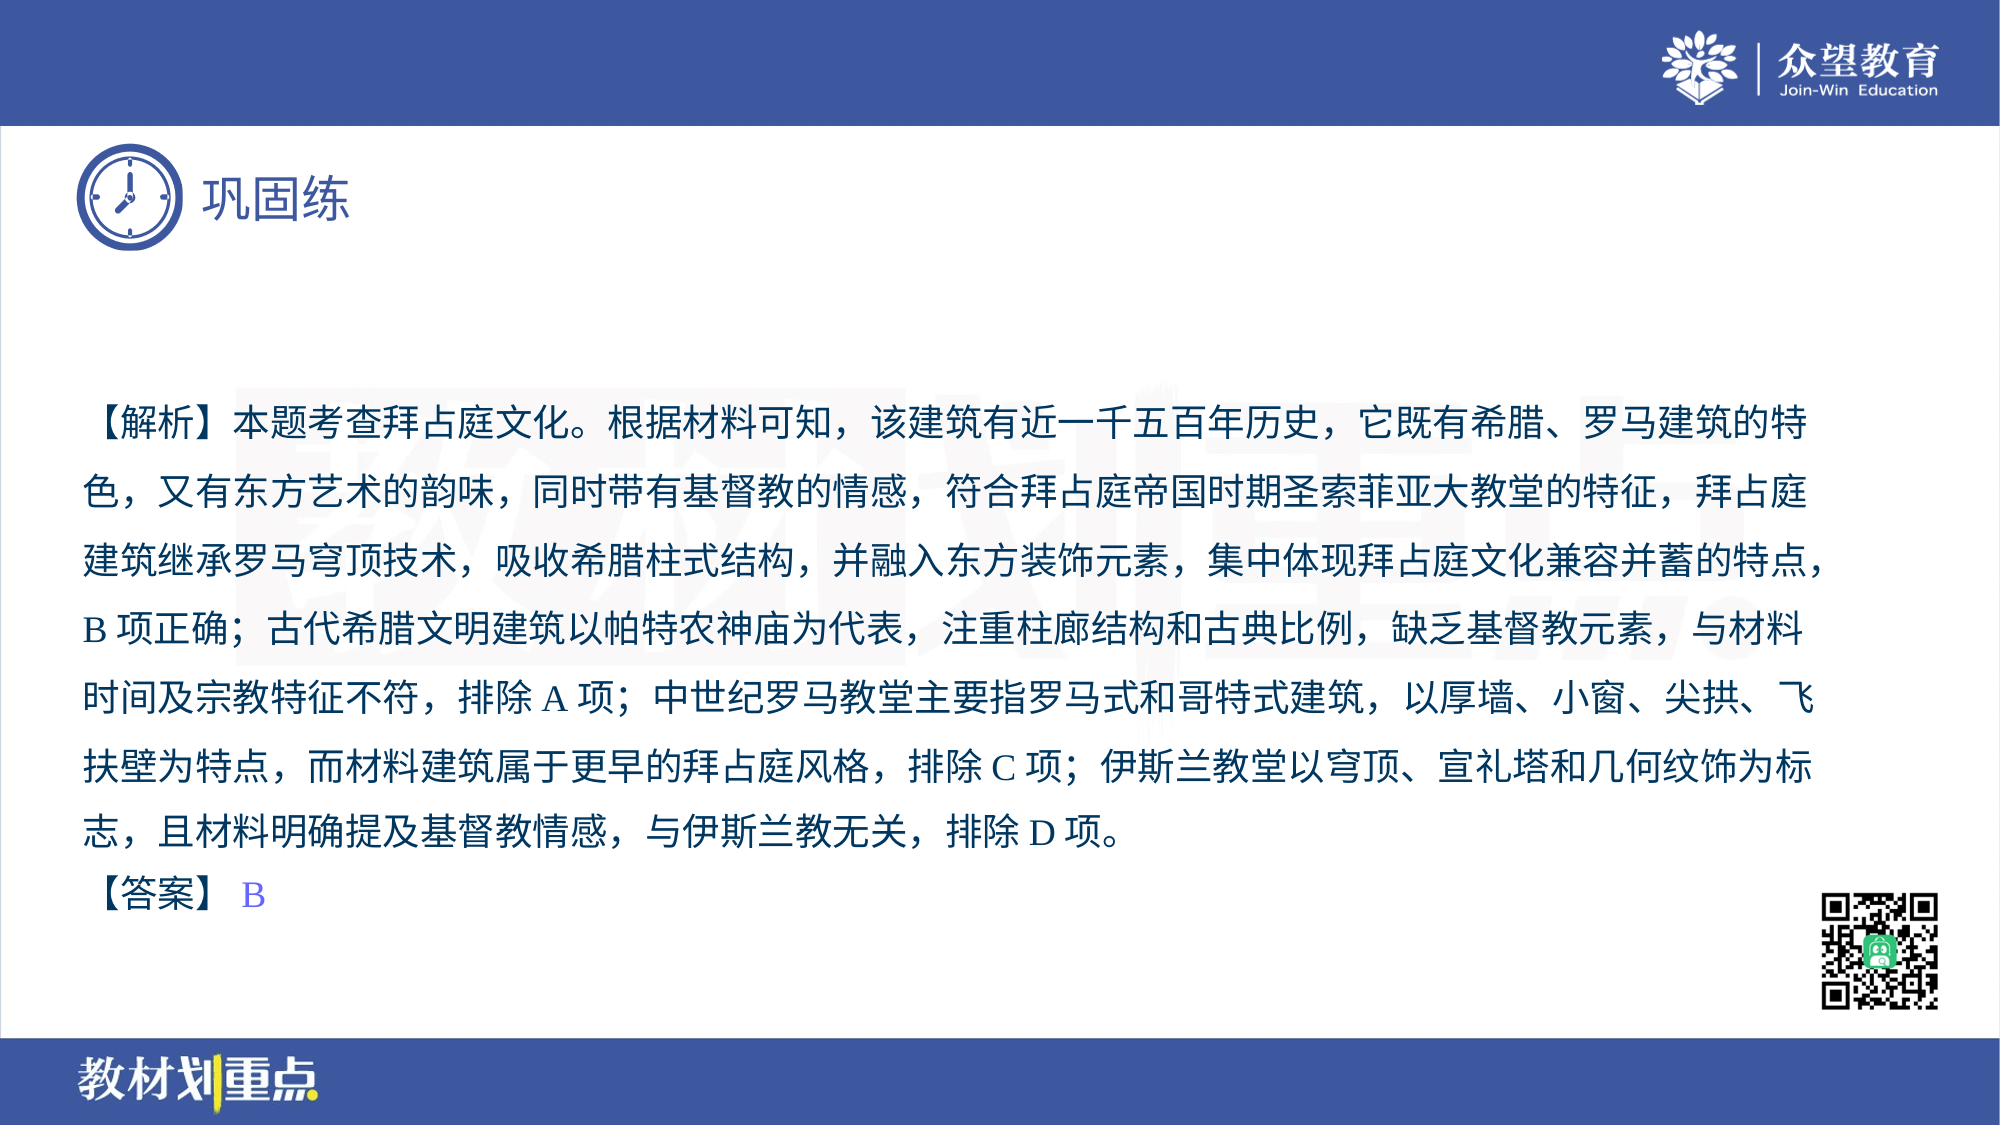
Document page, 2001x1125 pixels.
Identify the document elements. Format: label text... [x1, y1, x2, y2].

text_box 【答案】B [82, 848, 1817, 908]
picture [0, 0, 2000, 1125]
text_box 【解析】本题考查拜占庭文化。根据材料可知，该建筑有近一千五百年历史，它既有希腊、罗马建筑的特 色，又有东方艺术的韵味，同时带有基督教的情感，符合拜占庭帝国时期圣索菲亚大教堂的特征，拜占庭 建筑继承罗马穹顶技术，吸收希腊柱式结构，并融入东方装饰元素，集中体现拜占庭文化兼容并蓄的特点， B项正确；古代希腊文明建筑以帕特农神庙为代表，注重柱廊结构和古典比例，缺乏基督教元素，与材料 时间及宗教特征不符，排除A项；中世纪罗马教堂主要指罗马式和哥特式建筑，以厚墙、小窗、尖拱、飞 扶壁为特点，而材料建筑属于更早的拜占庭风格，排除C项；伊斯兰教堂以穹顶、宣礼塔和几何纹饰为标 志，且材料明确提及基督教情感，与伊斯兰教无关，排除D项。 [82, 375, 1817, 846]
